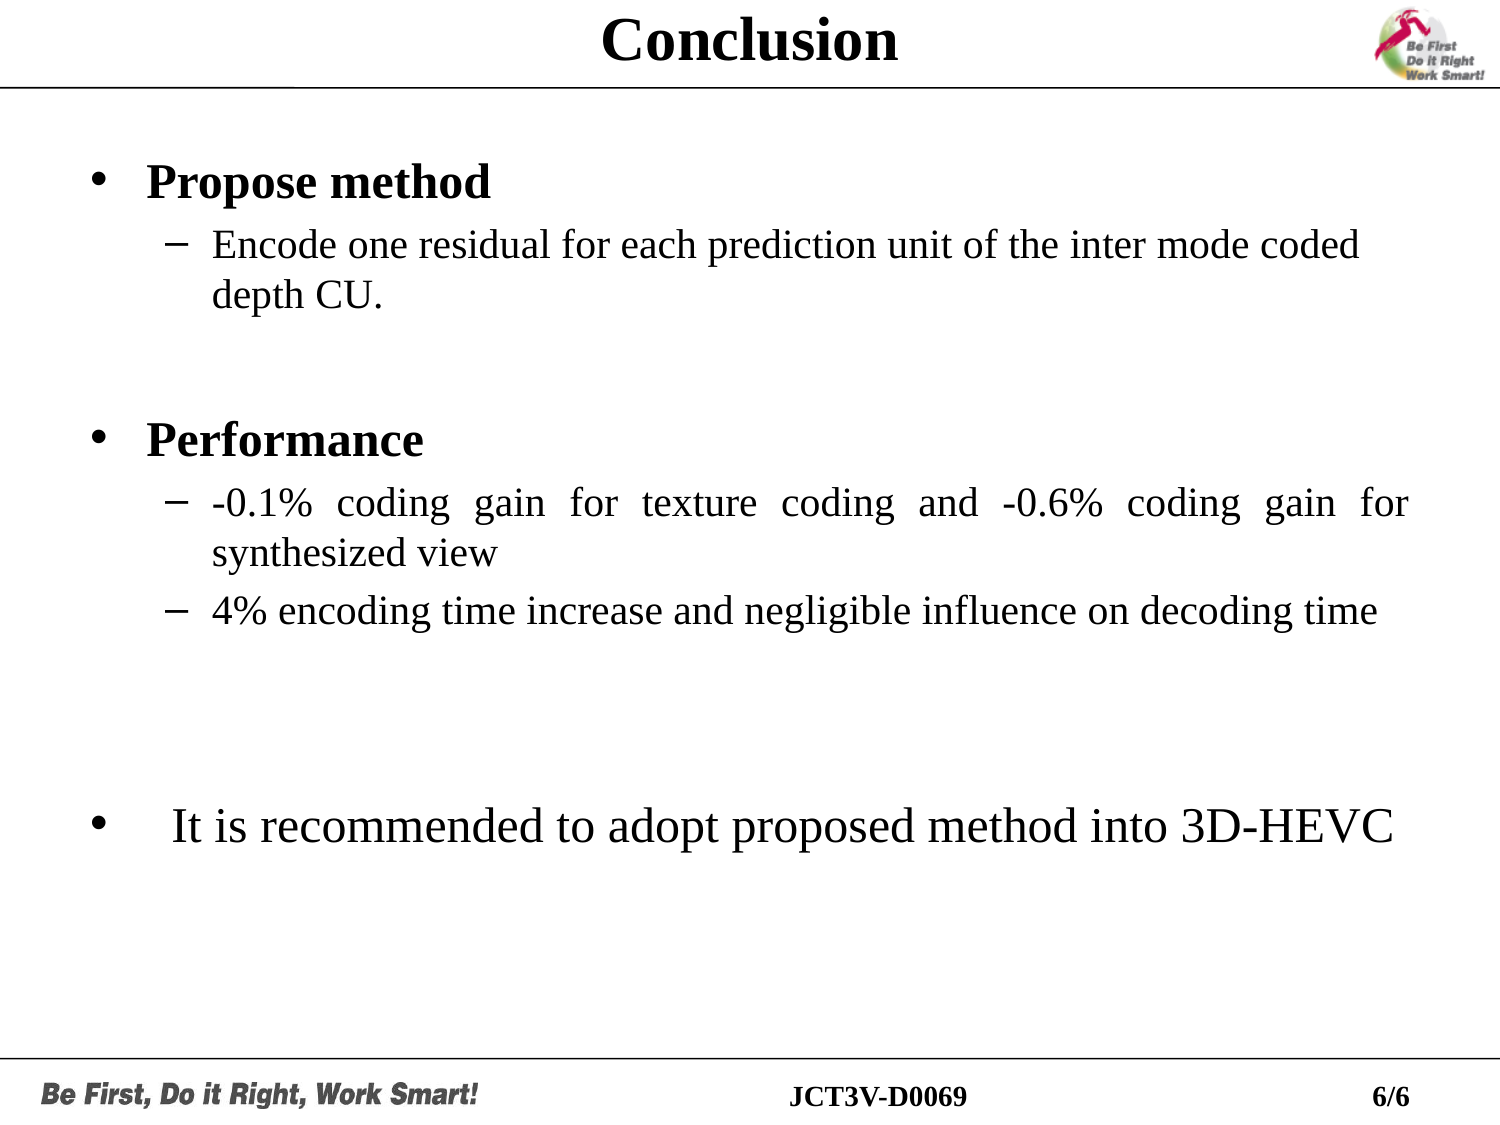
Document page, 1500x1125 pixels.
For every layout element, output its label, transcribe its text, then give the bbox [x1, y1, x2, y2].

picture [41, 1082, 478, 1109]
picture [1426, 5, 1489, 83]
text_box JCT3V-D0069 [632, 1065, 983, 1125]
slide_number 6/6 [1074, 1065, 1425, 1125]
list Propose method Encode one residual for each prediction unit of the inter mode coded depth CU. Performance -0.1% coding gain for texture coding and -0.6% coding gain for synthesized view 4% encoding time increase and negligible influence on decoding time It is recommended to adopt proposed method into 3D-HEVC [74, 140, 1426, 1032]
title Conclusion [74, 0, 1426, 130]
